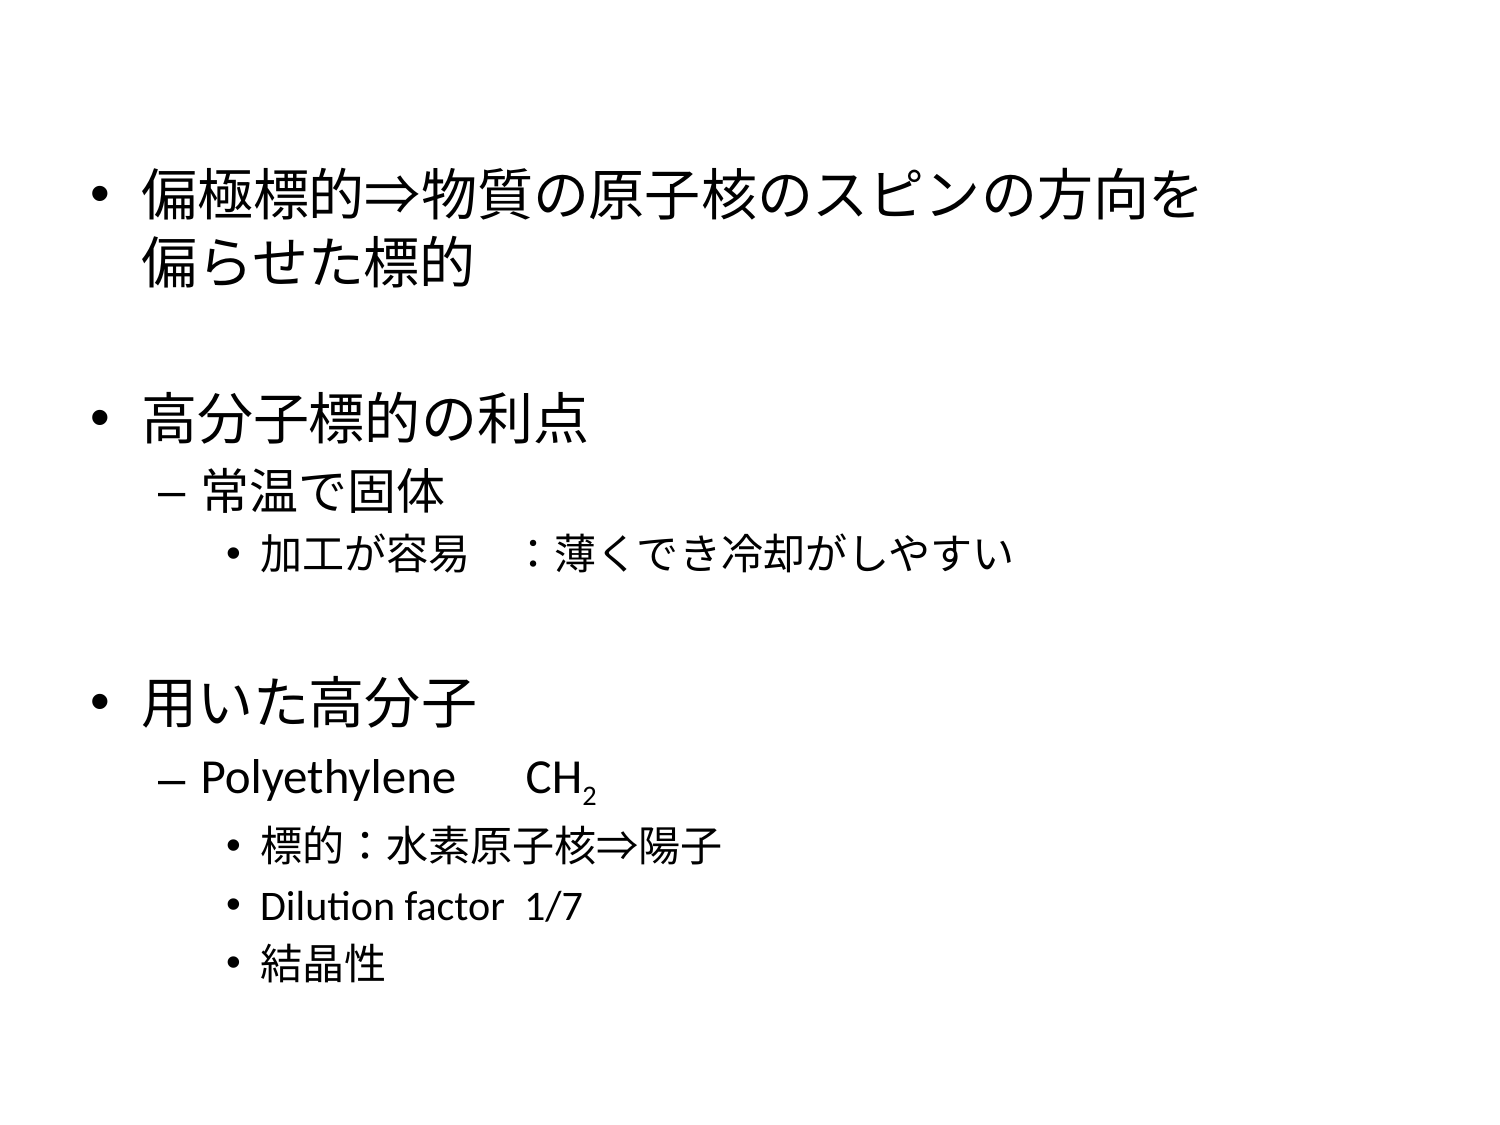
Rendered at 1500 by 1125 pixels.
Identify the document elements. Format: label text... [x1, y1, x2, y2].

list 偏極標的⇒物質の原子核のスピンの方向を 偏らせた標的 高分子標的の利点 常温で固体 加工が容易 ：薄くでき冷却がしやすい 用いた高分子 Polyethylene CH2 標的：水素原子核⇒陽子 Dilution factor 1/7 結晶性 [75, 152, 1425, 1005]
